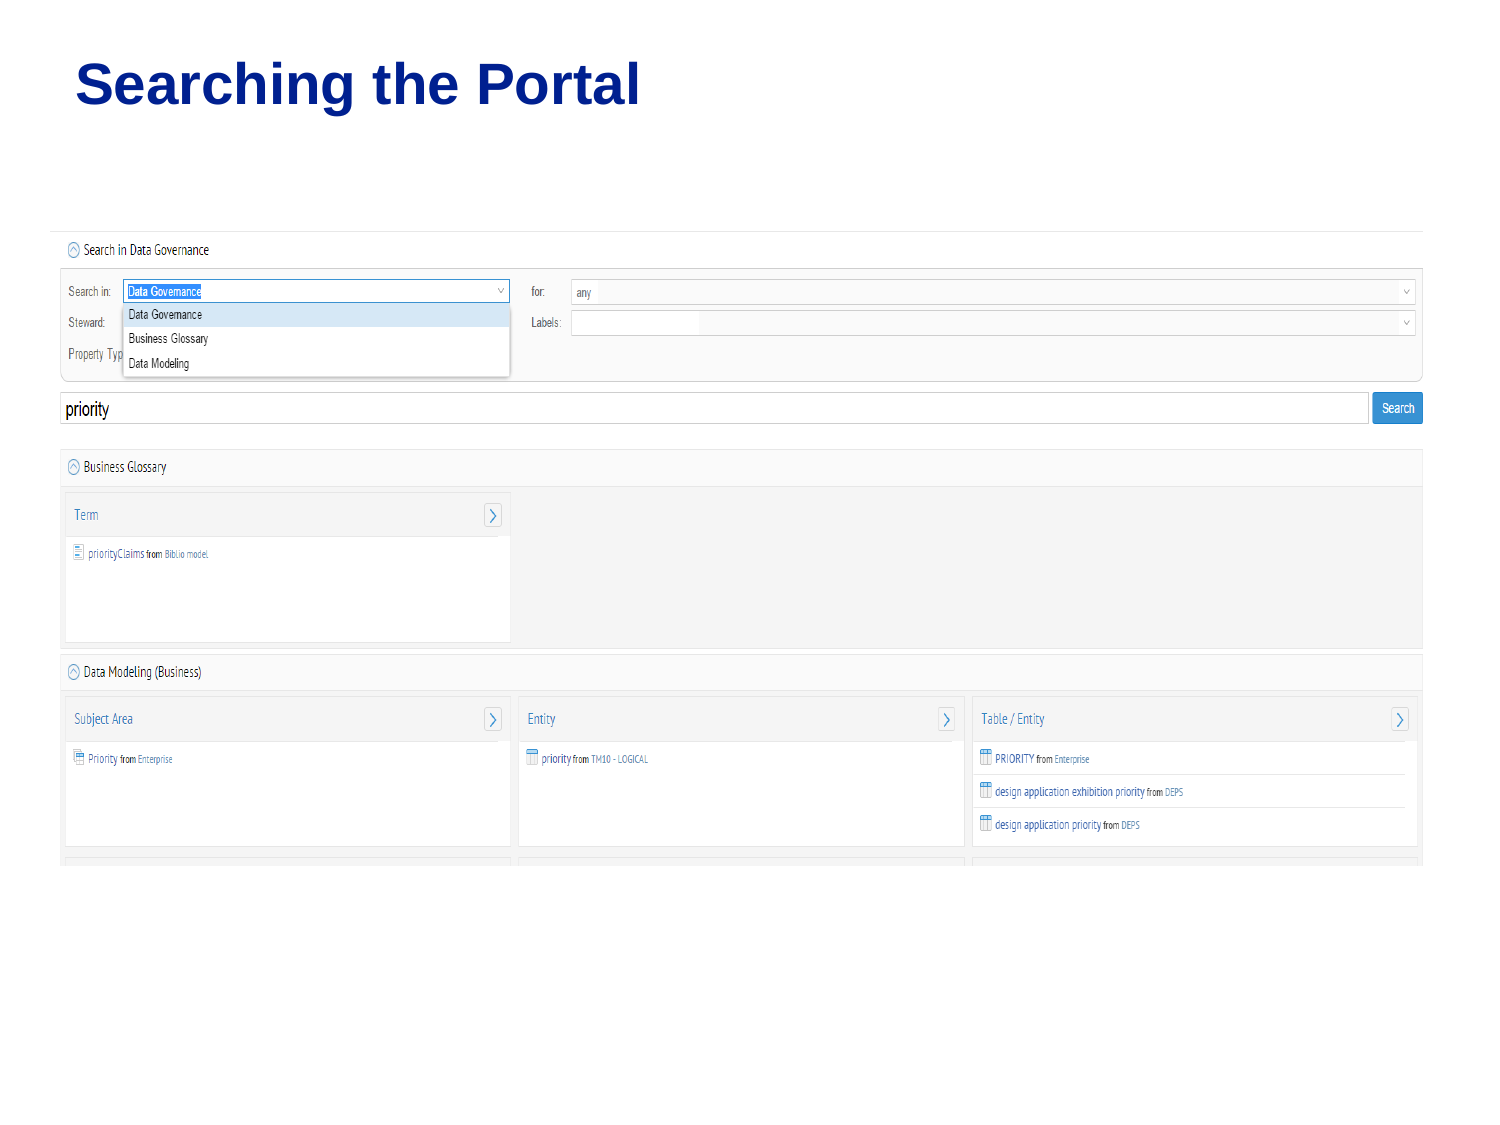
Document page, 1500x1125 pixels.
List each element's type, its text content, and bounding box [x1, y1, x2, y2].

title Searching the Portal [74, 45, 1426, 222]
picture [50, 231, 1423, 866]
